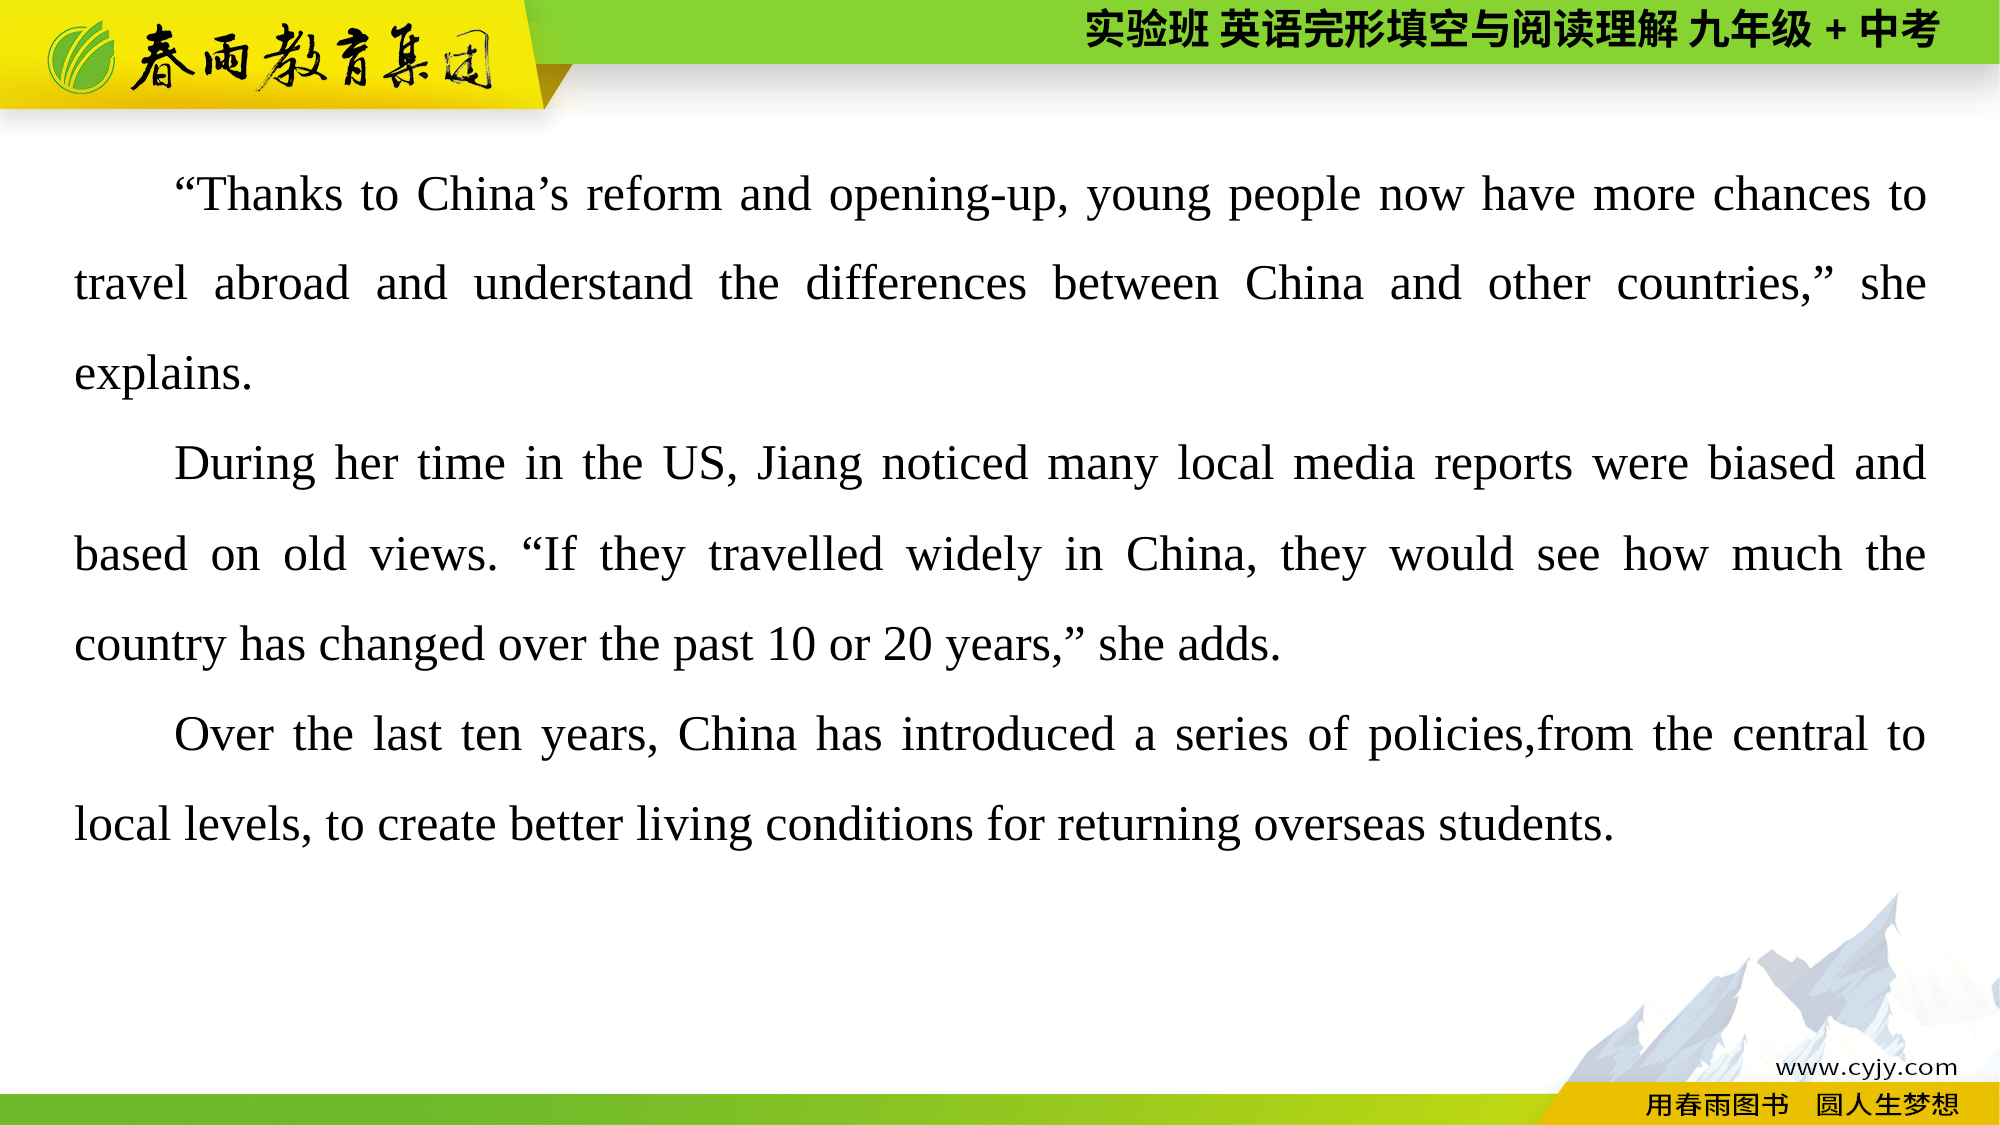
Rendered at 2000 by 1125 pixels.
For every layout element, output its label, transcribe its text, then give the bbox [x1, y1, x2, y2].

picture [0, 0, 2000, 1125]
list “Thanks to China’s reform and opening-up, young people now have more chances to travel abroad and understand the differences between China and other countries,” she explains. During her time in the US, Jiang noticed many local media reports were biased and based on old views. “If they travelled widely in China, they would see how much the country has changed over the past 10 or 20 years,” she adds. Over the last ten years, China has introduced a series of policies,from the central to local levels, to create better living conditions for returning overseas students. [59, 122, 1944, 865]
